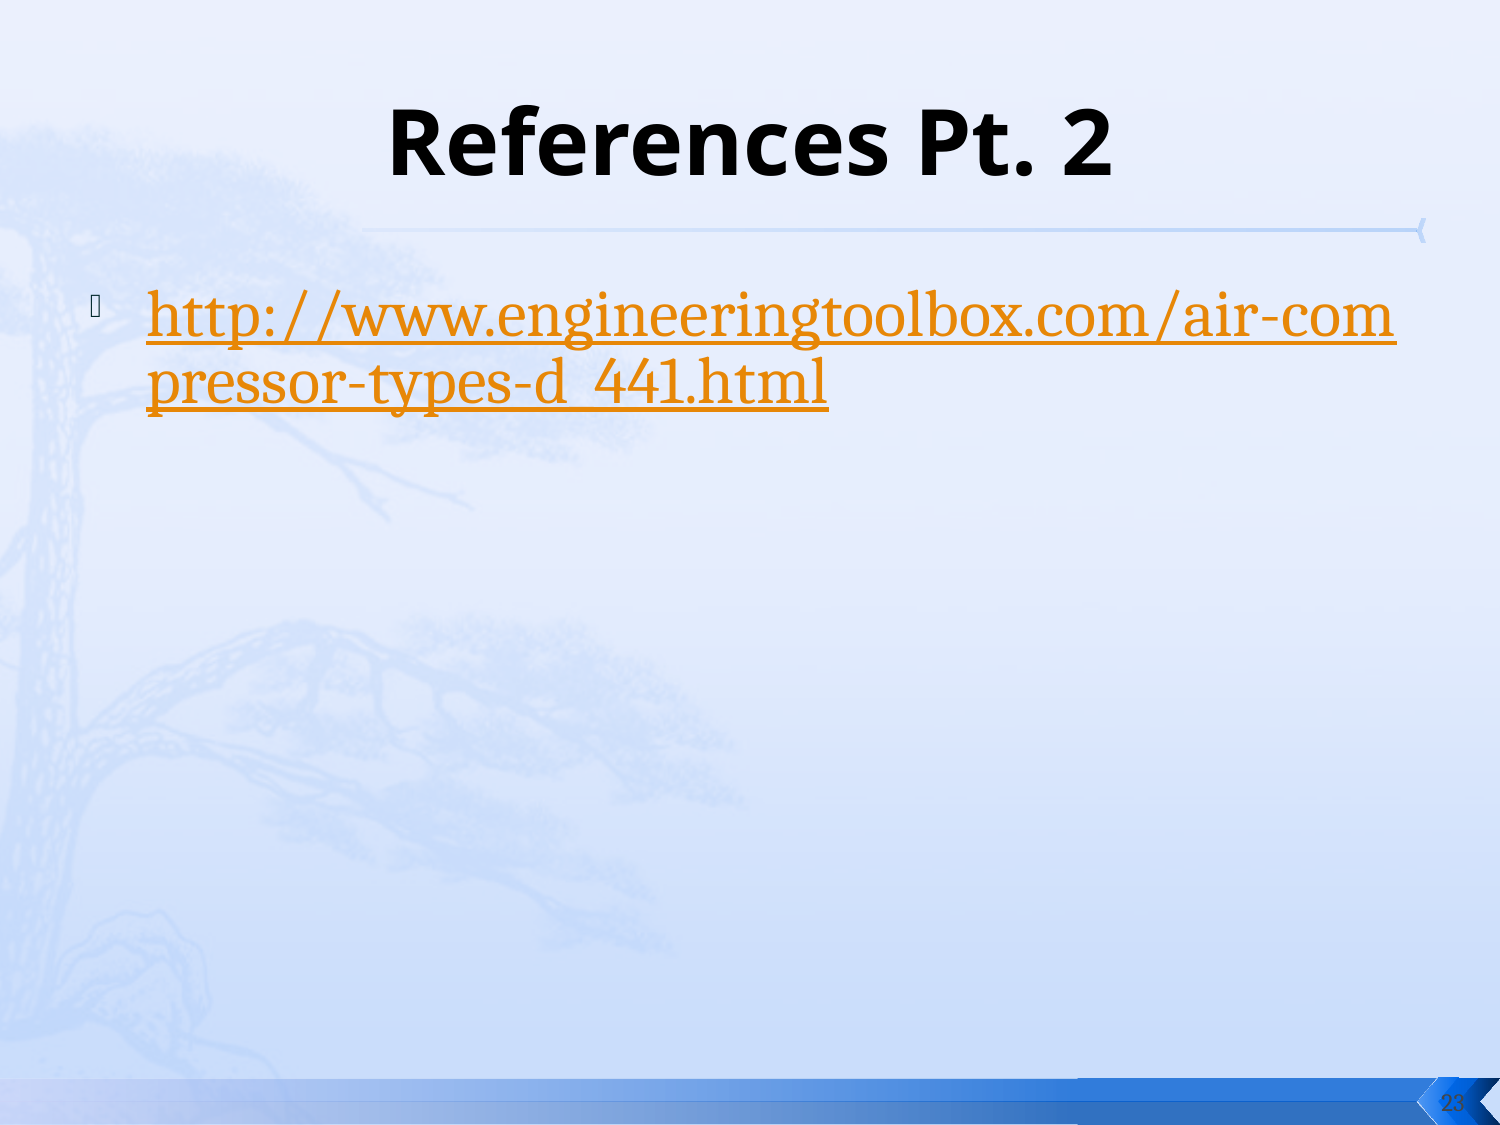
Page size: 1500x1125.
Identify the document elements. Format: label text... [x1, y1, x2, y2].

list http://www.engineeringtoolbox.com/air-compressor-types-d_441.html [75, 262, 1425, 1005]
slide_number 23 [1406, 1077, 1500, 1125]
title References Pt. 2 [75, 45, 1425, 233]
